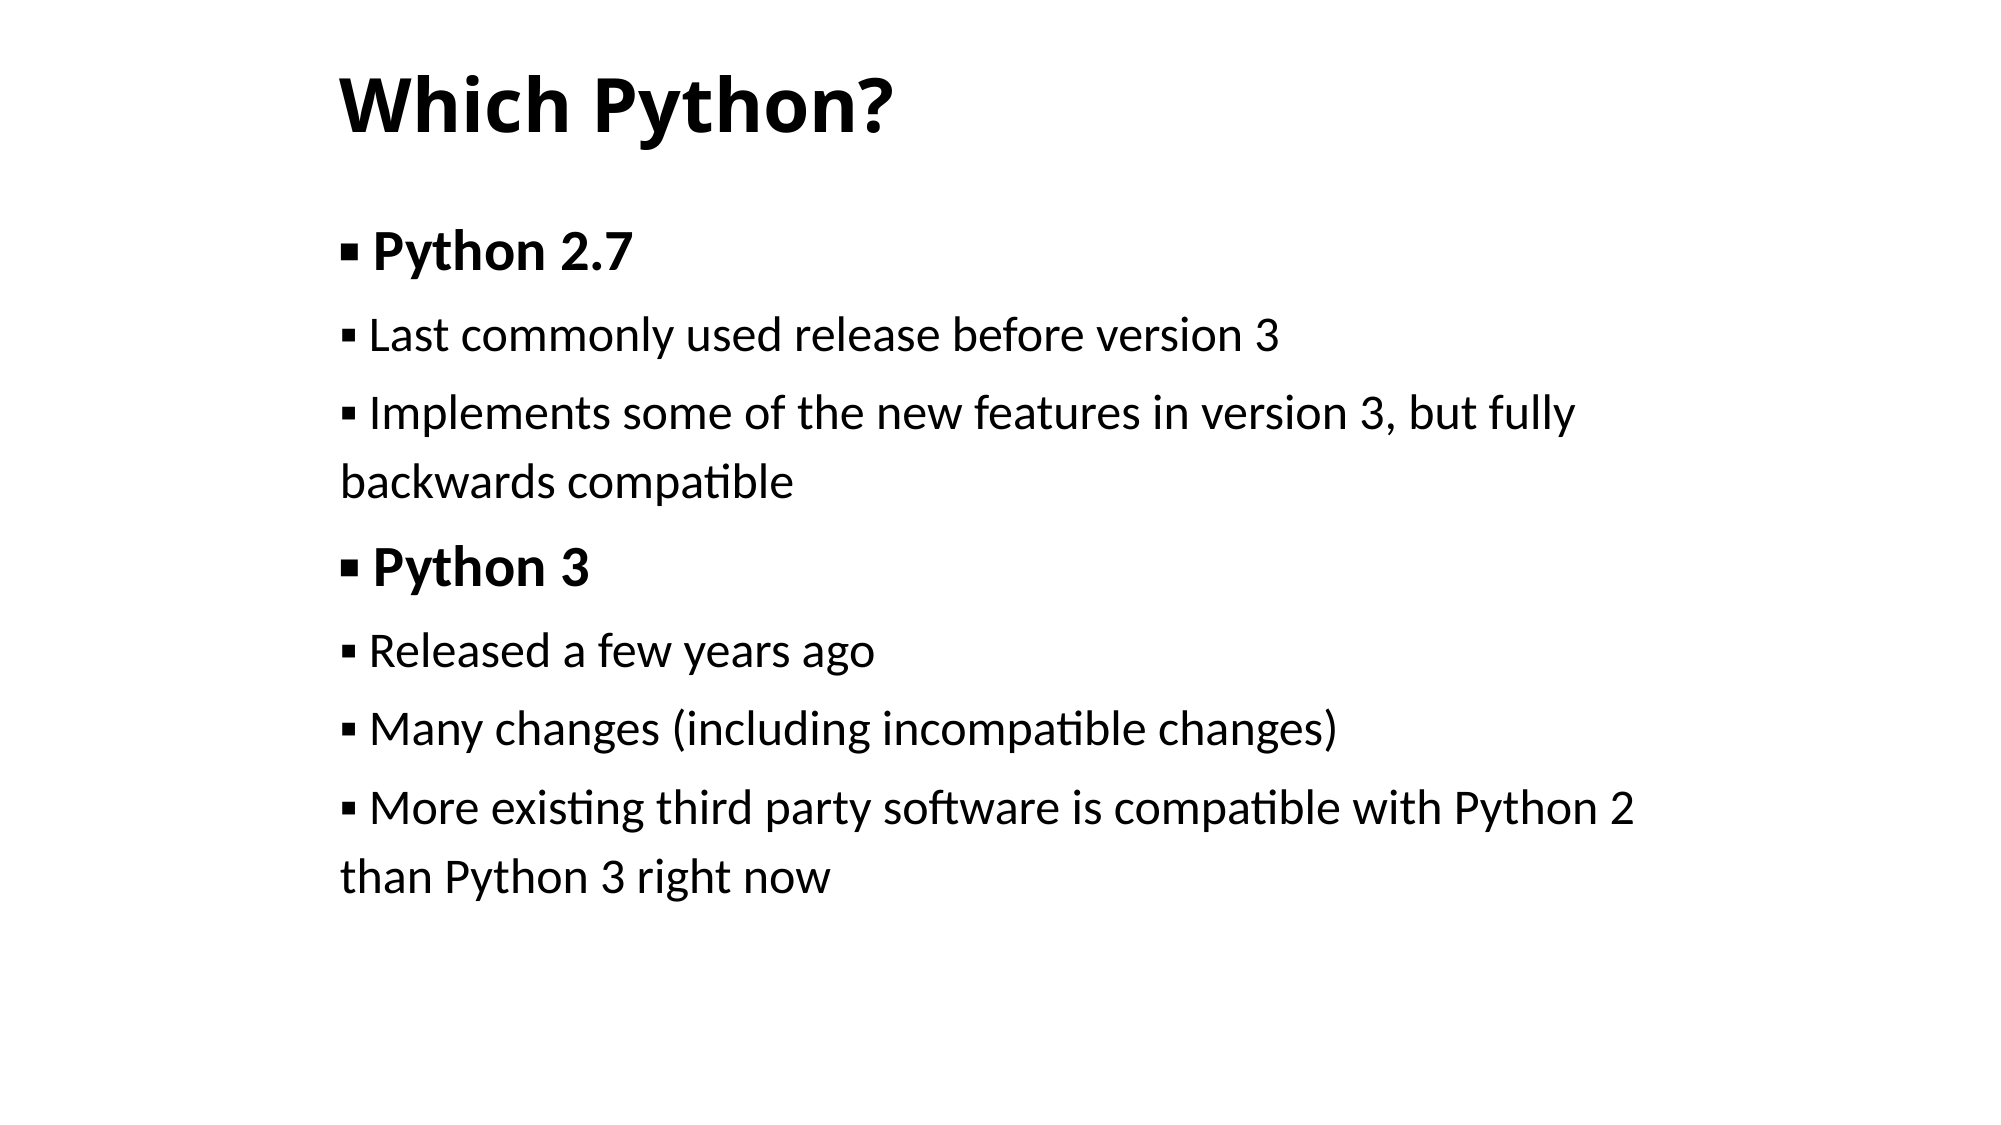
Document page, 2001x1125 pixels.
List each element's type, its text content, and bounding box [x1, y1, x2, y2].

title Which Python? [324, 37, 1550, 163]
list ▪ Python 2.7 ▪ Last commonly used release before version 3 ▪ Implements some of the new features in version 3, but fully backwards compatible ▪ Python 3 ▪ Released a few years ago ▪ Many changes (including incompatible changes) ▪ More existing third party software is compatible with Python 2 than Python 3 right now [324, 187, 1675, 1025]
